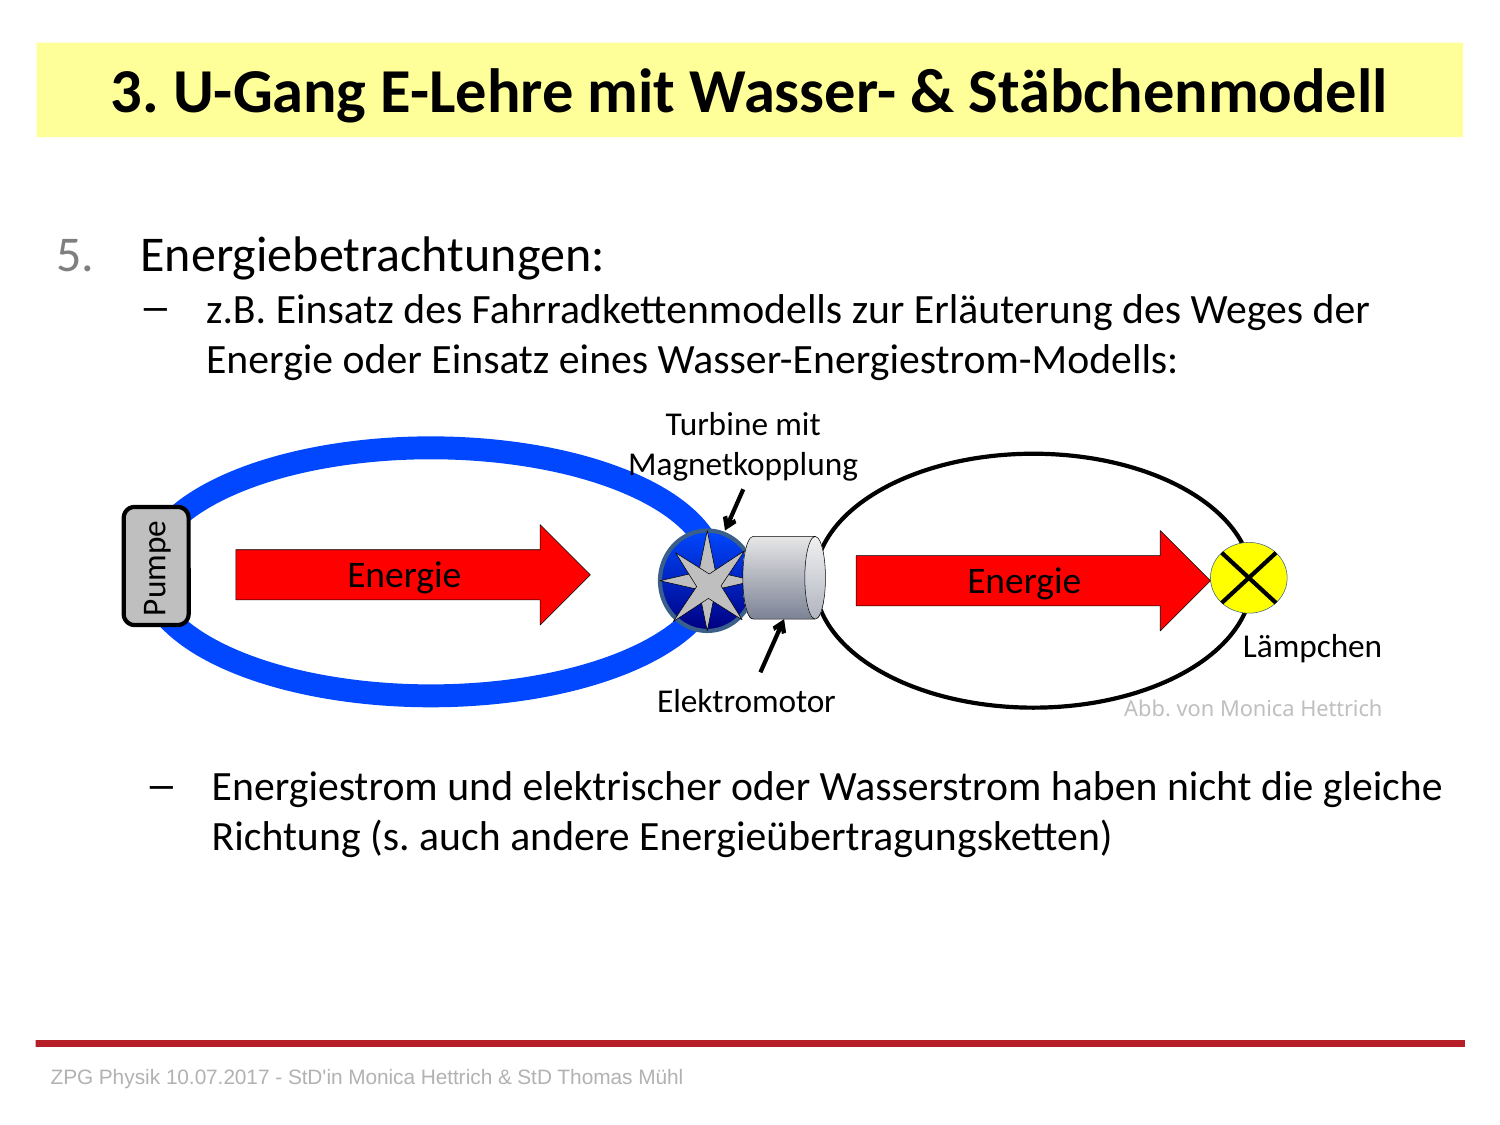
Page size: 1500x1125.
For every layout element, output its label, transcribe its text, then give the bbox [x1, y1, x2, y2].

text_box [123, 394, 1412, 729]
text_box Energiestrom und elektrischer oder Wasserstrom haben nicht die gleiche Richtung (s. auch andere Energieübertragungsketten) [46, 751, 1465, 923]
title 3. U-Gang E-Lehre mit Wasser- & Stäbchenmodell [41, 42, 1459, 149]
list Energiebetrachtungen: z.B. Einsatz des Fahrradkettenmodells zur Erläuterung des Weges der Energie oder Einsatz eines Wasser-Energiestrom-Modells: [41, 214, 1459, 398]
footer ZPG Physik 10.07.2017 - StD'in Monica Hettrich & StD Thomas Mühl [35, 1045, 768, 1106]
